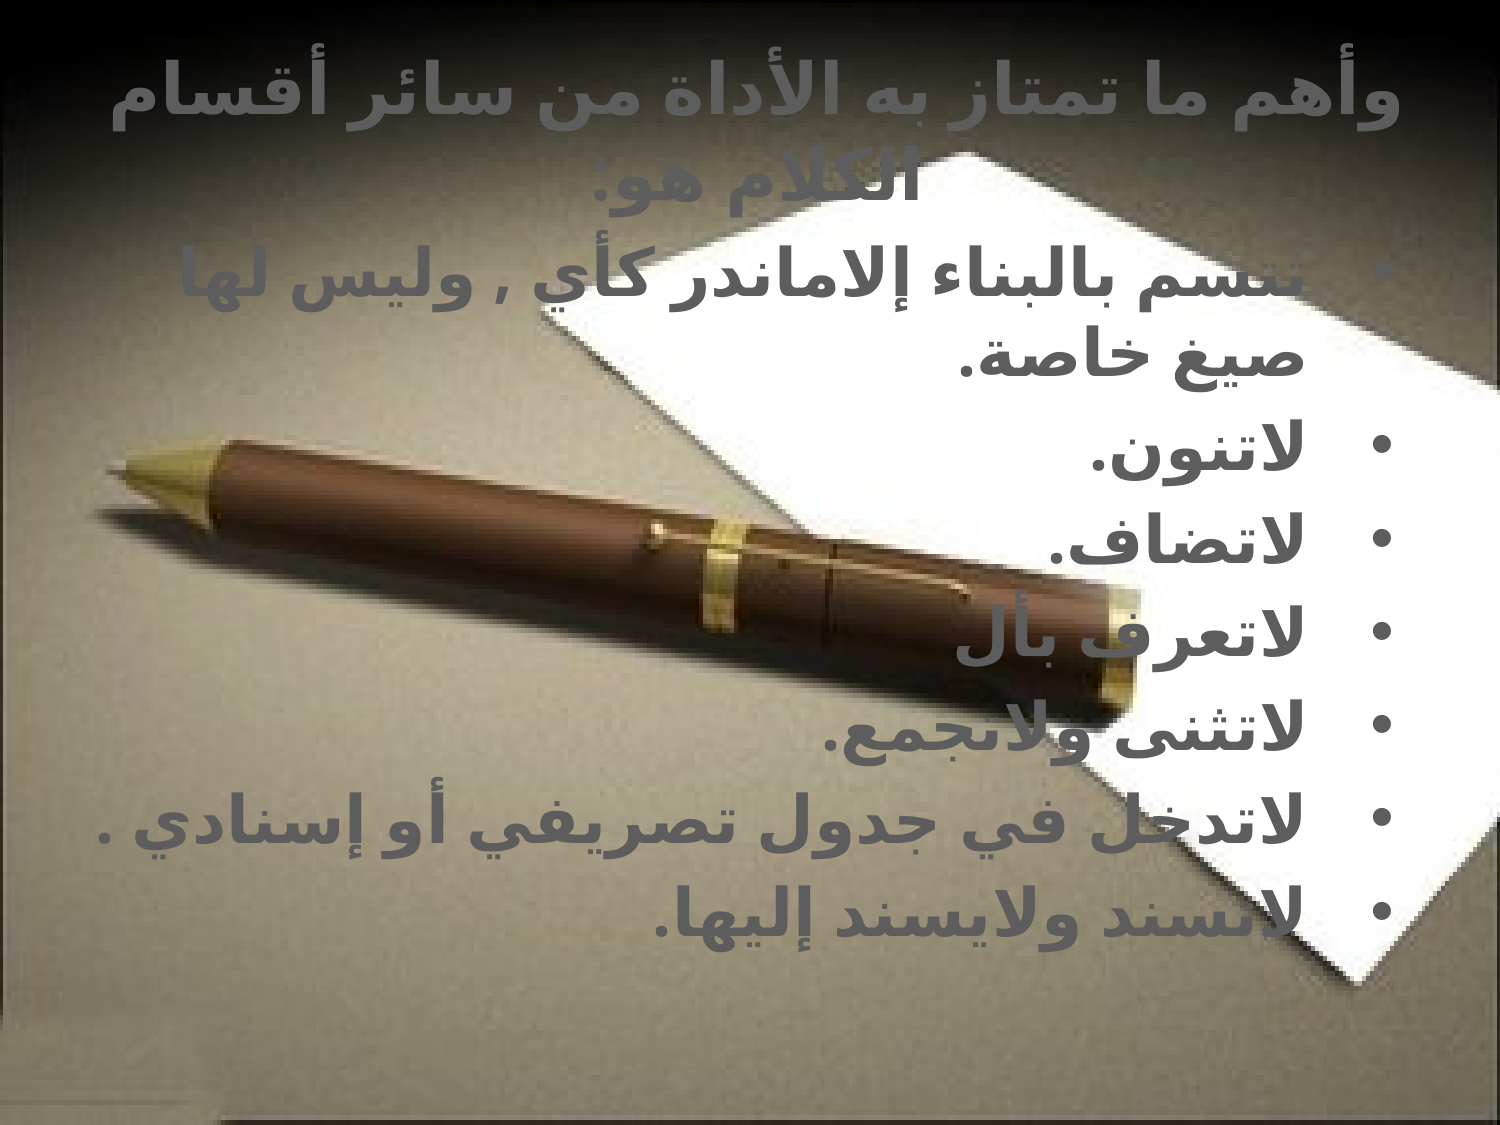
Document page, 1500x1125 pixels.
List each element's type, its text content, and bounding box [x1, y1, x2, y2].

picture [0, 0, 1500, 1125]
list تتسم بالبناء إلاماندر كأي , وليس لها صيغ خاصة. لاتنون. لاتضاف. لاتعرف بأل لاتثنى ولاتجمع. لاتدخل في جدول تصريفي أو إسنادي . لاتسند ولايسند إليها. [58, 222, 1409, 966]
title وأهم ما تمتاز به الأداة من سائر أقسام الكلام هو: [82, 35, 1432, 223]
